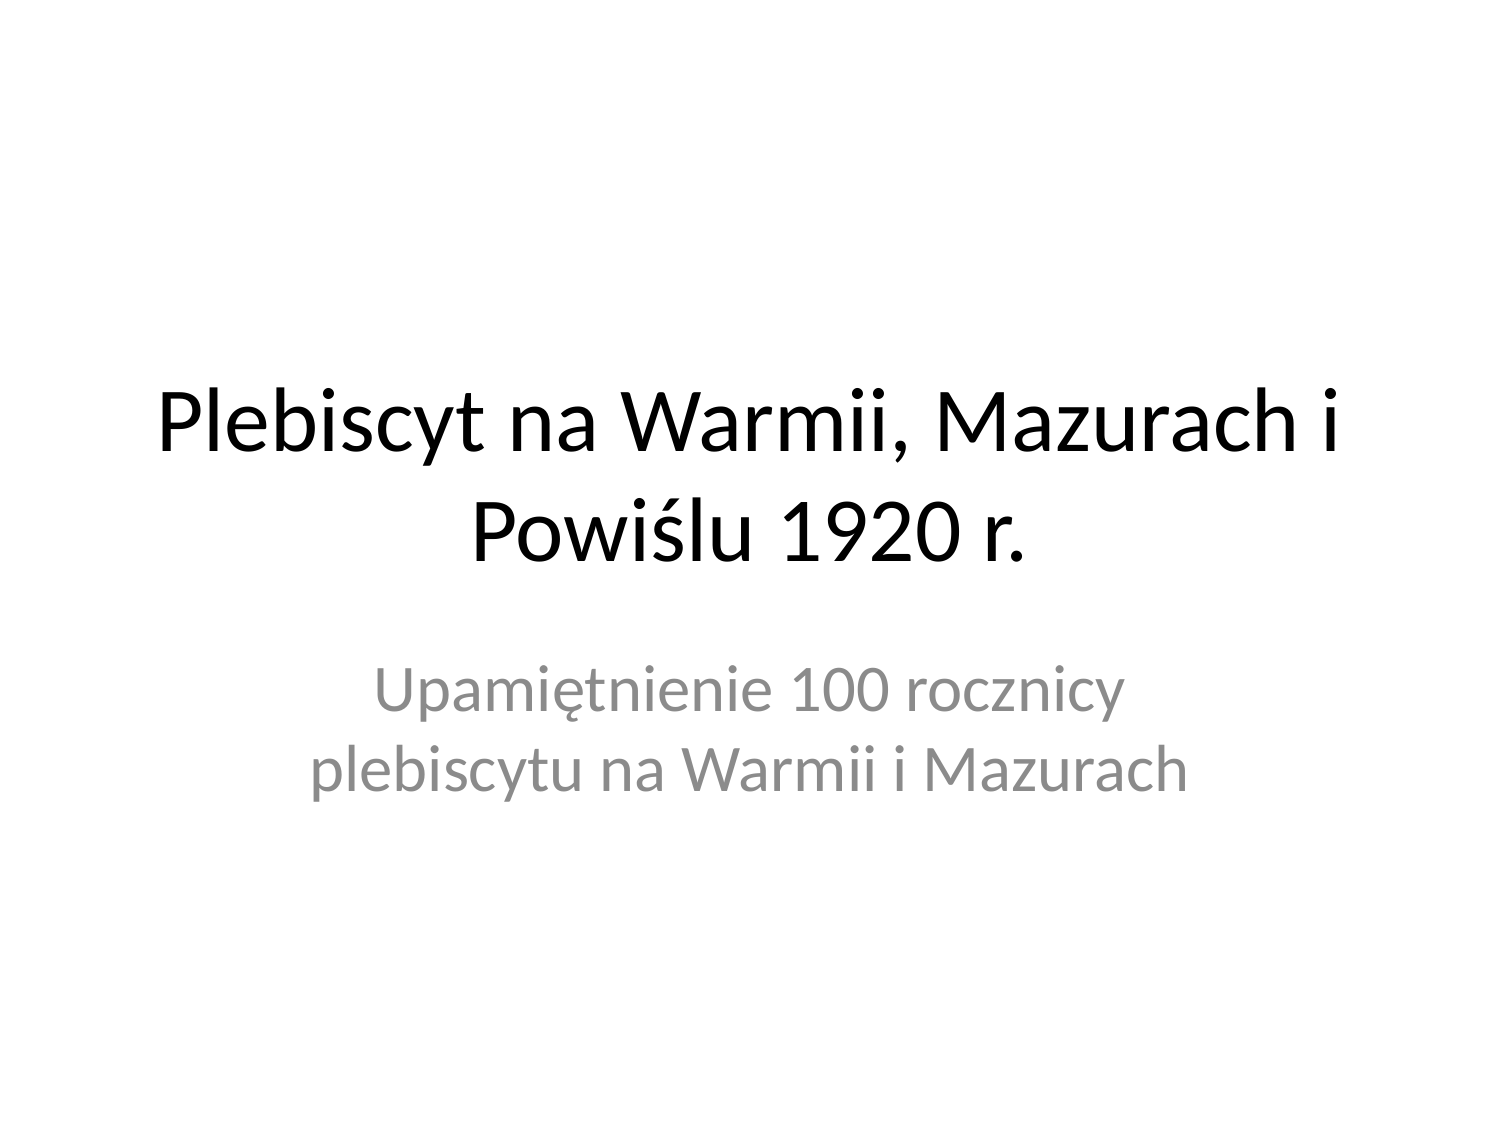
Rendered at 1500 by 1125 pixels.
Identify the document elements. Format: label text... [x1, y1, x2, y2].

subtitle Upamiętnienie 100 rocznicy plebiscytu na Warmii i Mazurach [225, 637, 1275, 925]
title Plebiscyt na Warmii, Mazurach i Powiślu 1920 r. [112, 349, 1388, 591]
